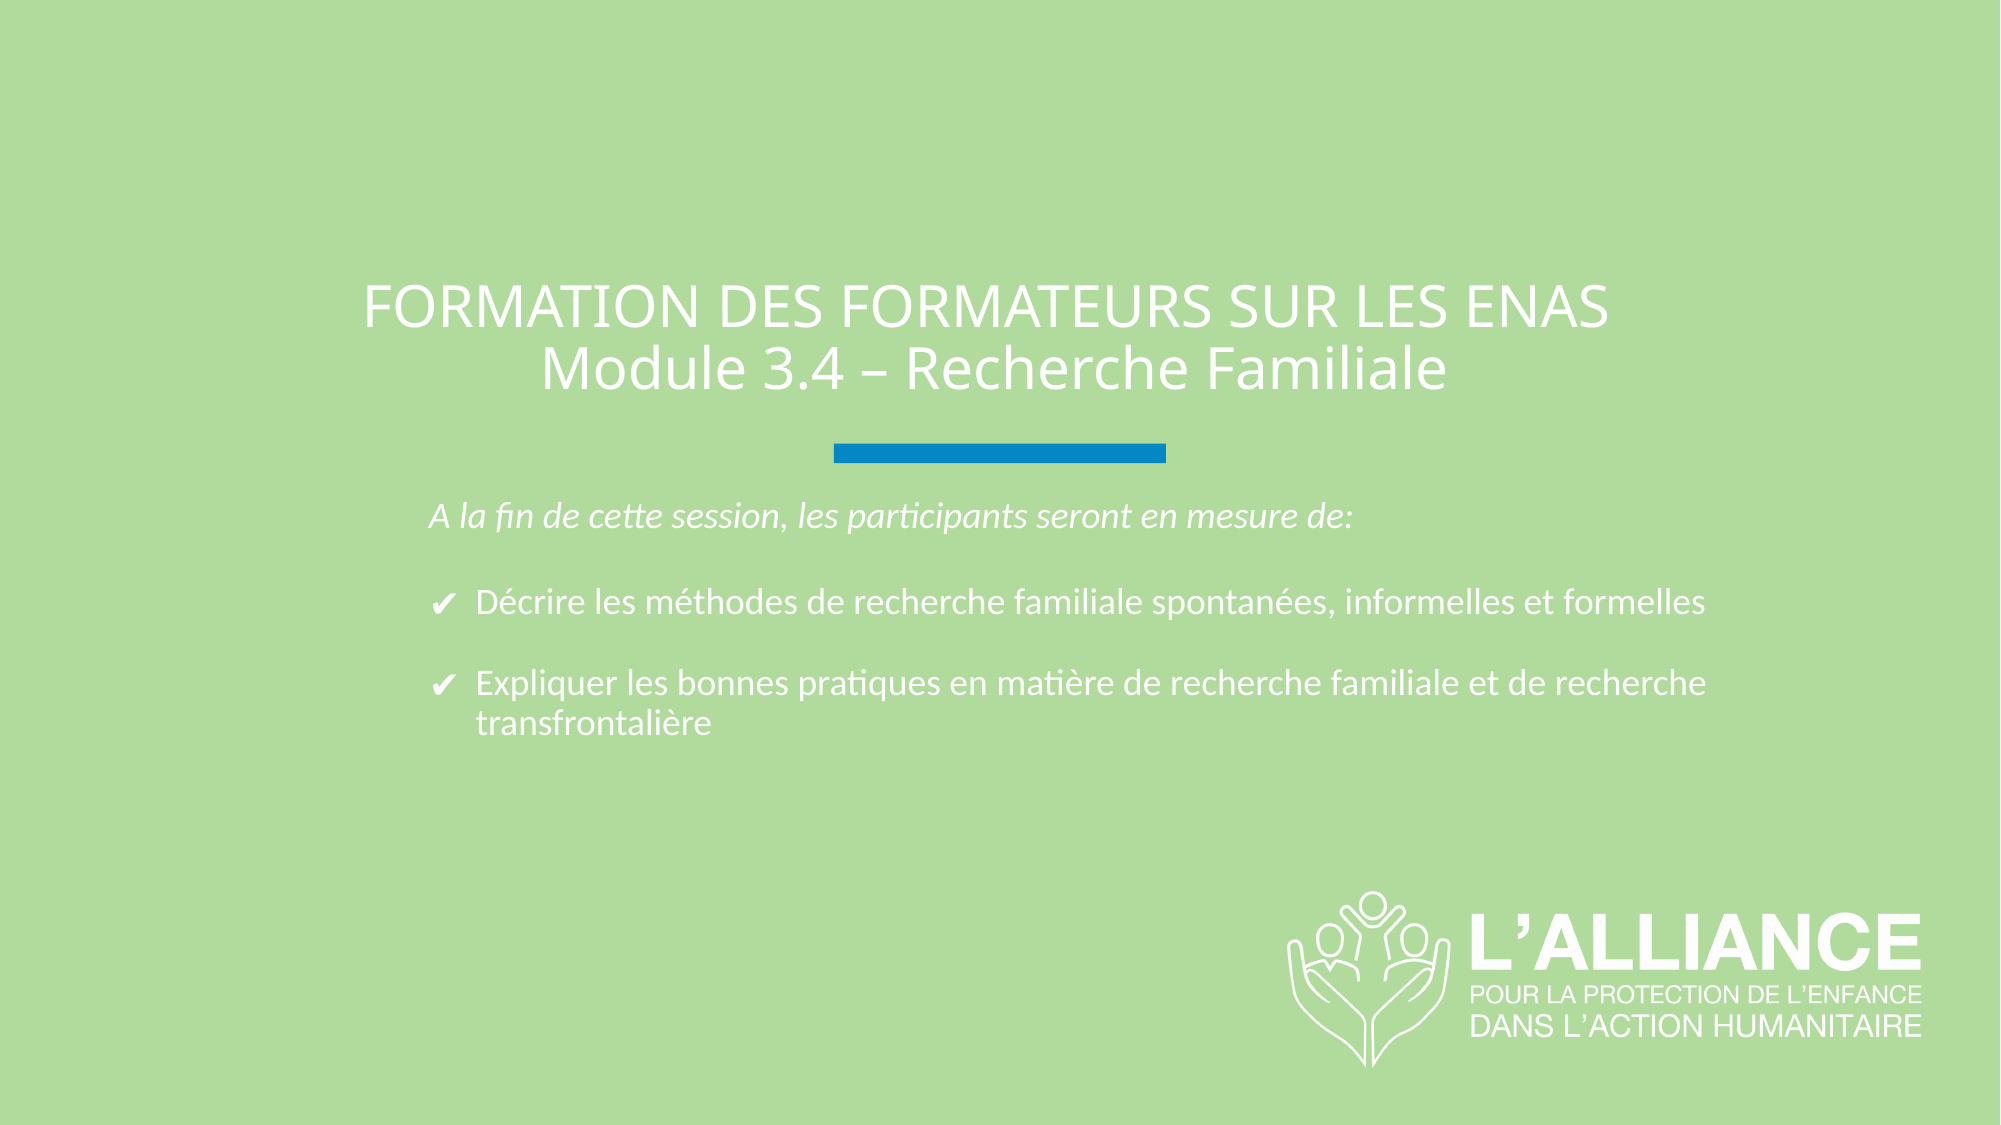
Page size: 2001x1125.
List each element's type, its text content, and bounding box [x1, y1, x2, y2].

list A la fin de cette session, les participants seront en mesure de: Décrire les méthodes de recherche familiale spontanées, informelles et formelles Expliquer les bonnes pratiques en matière de recherche familiale et de recherche transfrontalière [376, 489, 1801, 875]
picture [1218, 828, 2000, 1125]
list FORMATION DES FORMATEURS SUR LES ENAS Module 3.4 – Recherche Familiale [287, 269, 1701, 444]
